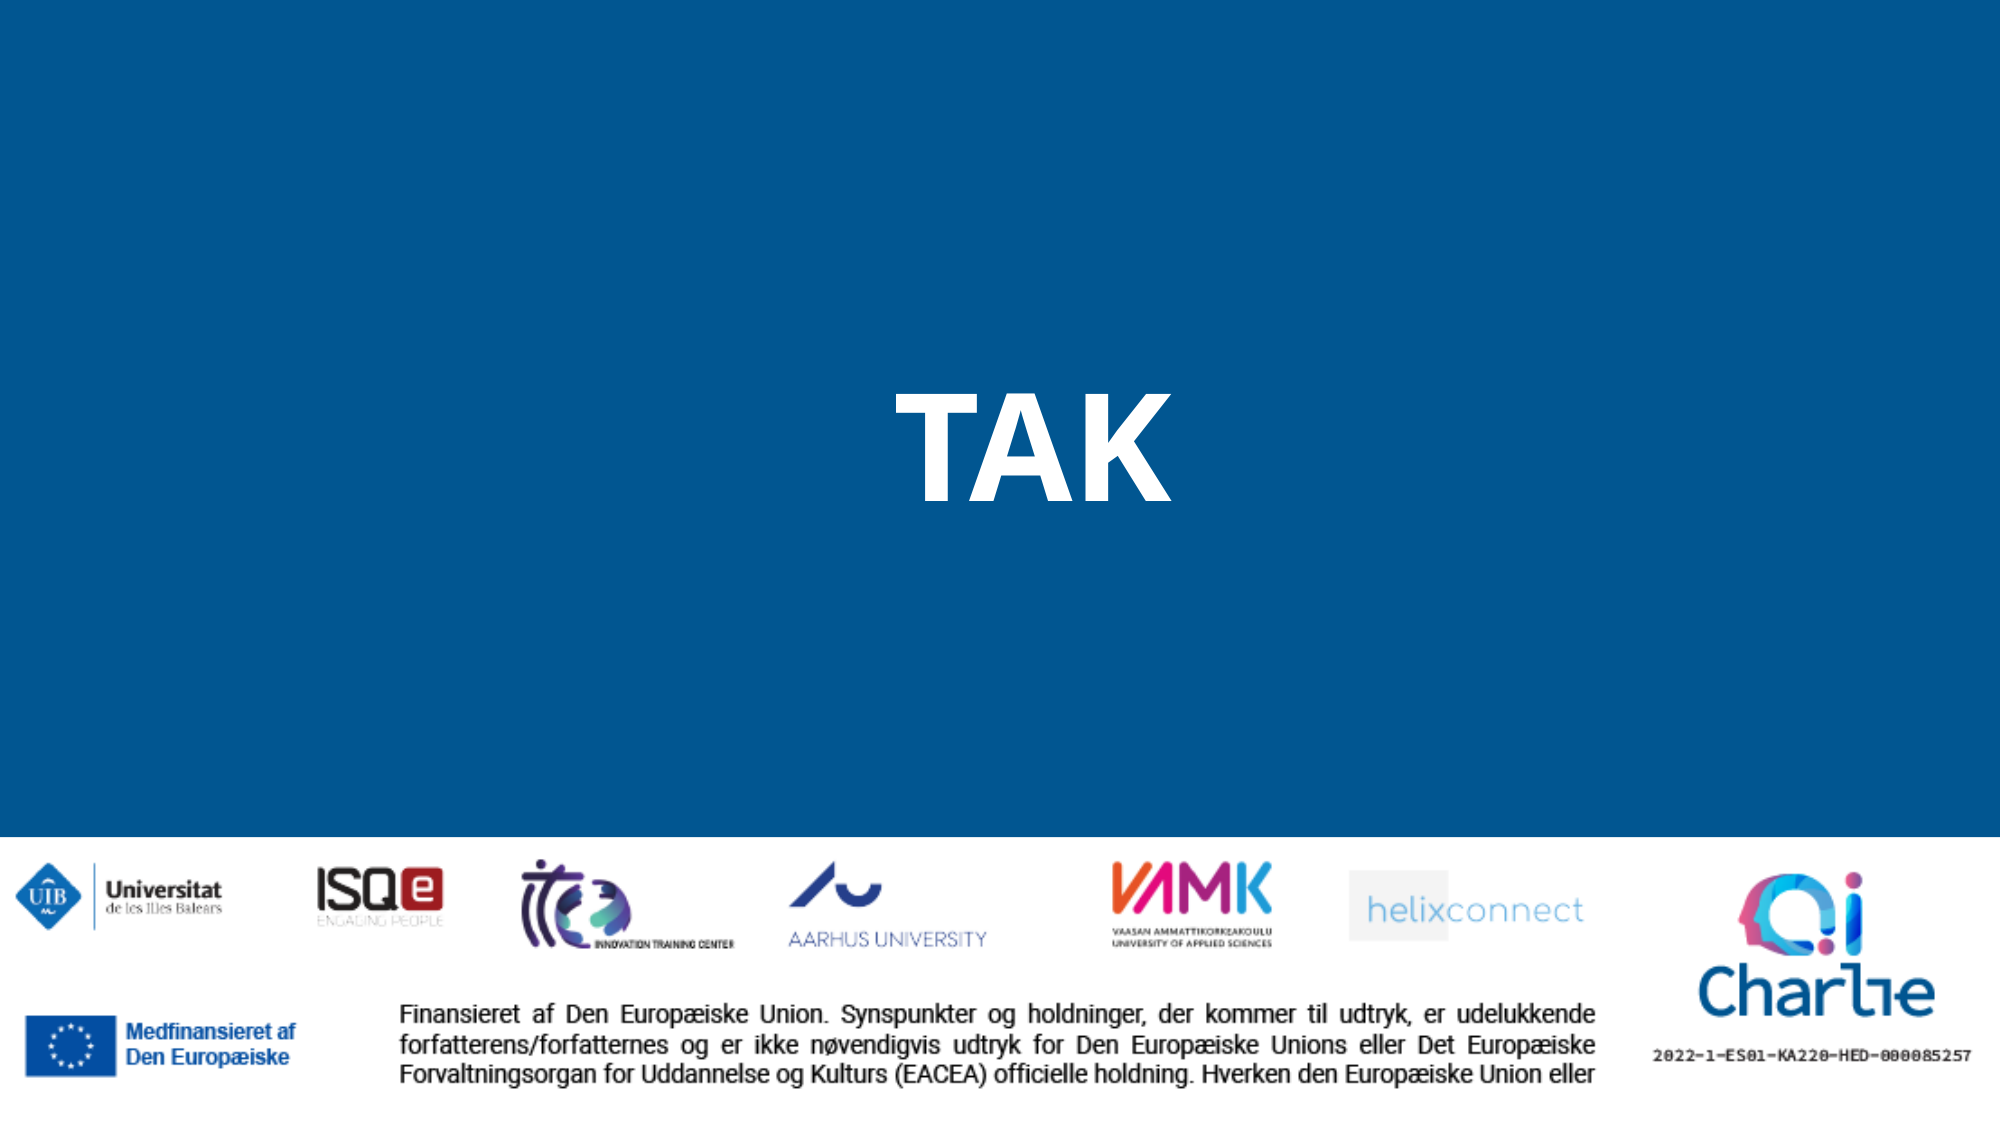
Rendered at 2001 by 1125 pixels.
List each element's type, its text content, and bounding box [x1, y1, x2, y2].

text_box TAK [460, 344, 1606, 540]
text_box [0, 0, 2000, 838]
picture [0, 838, 2000, 1116]
